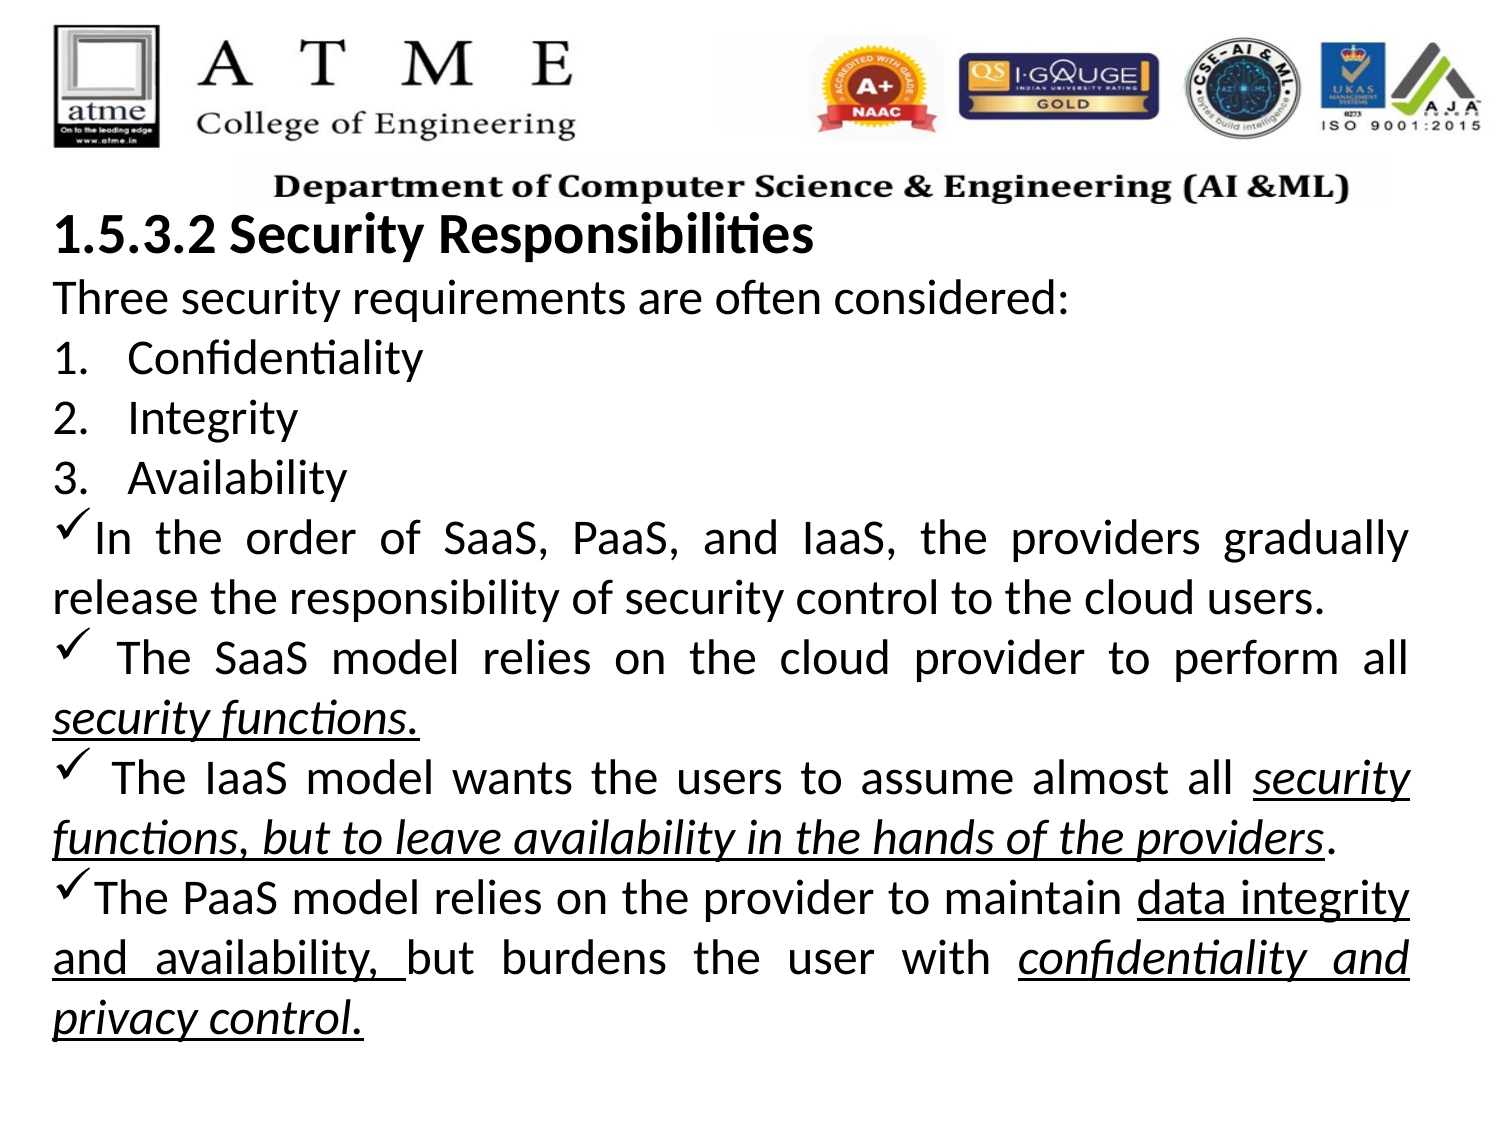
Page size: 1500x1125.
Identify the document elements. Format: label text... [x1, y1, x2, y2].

text_box 1.5.3.2 Security Responsibilities Three security requirements are often considered: Confidentiality Integrity Availability In the order of SaaS, PaaS, and IaaS, the providers gradually release the responsibility of security control to the cloud users. The SaaS model relies on the cloud provider to perform all security functions. The IaaS model wants the users to assume almost all security functions, but to leave availability in the hands of the providers. The PaaS model relies on the provider to maintain data integrity and availability, but burdens the user with confidentiality and privacy control. [37, 234, 1425, 1053]
picture [24, 0, 1500, 226]
